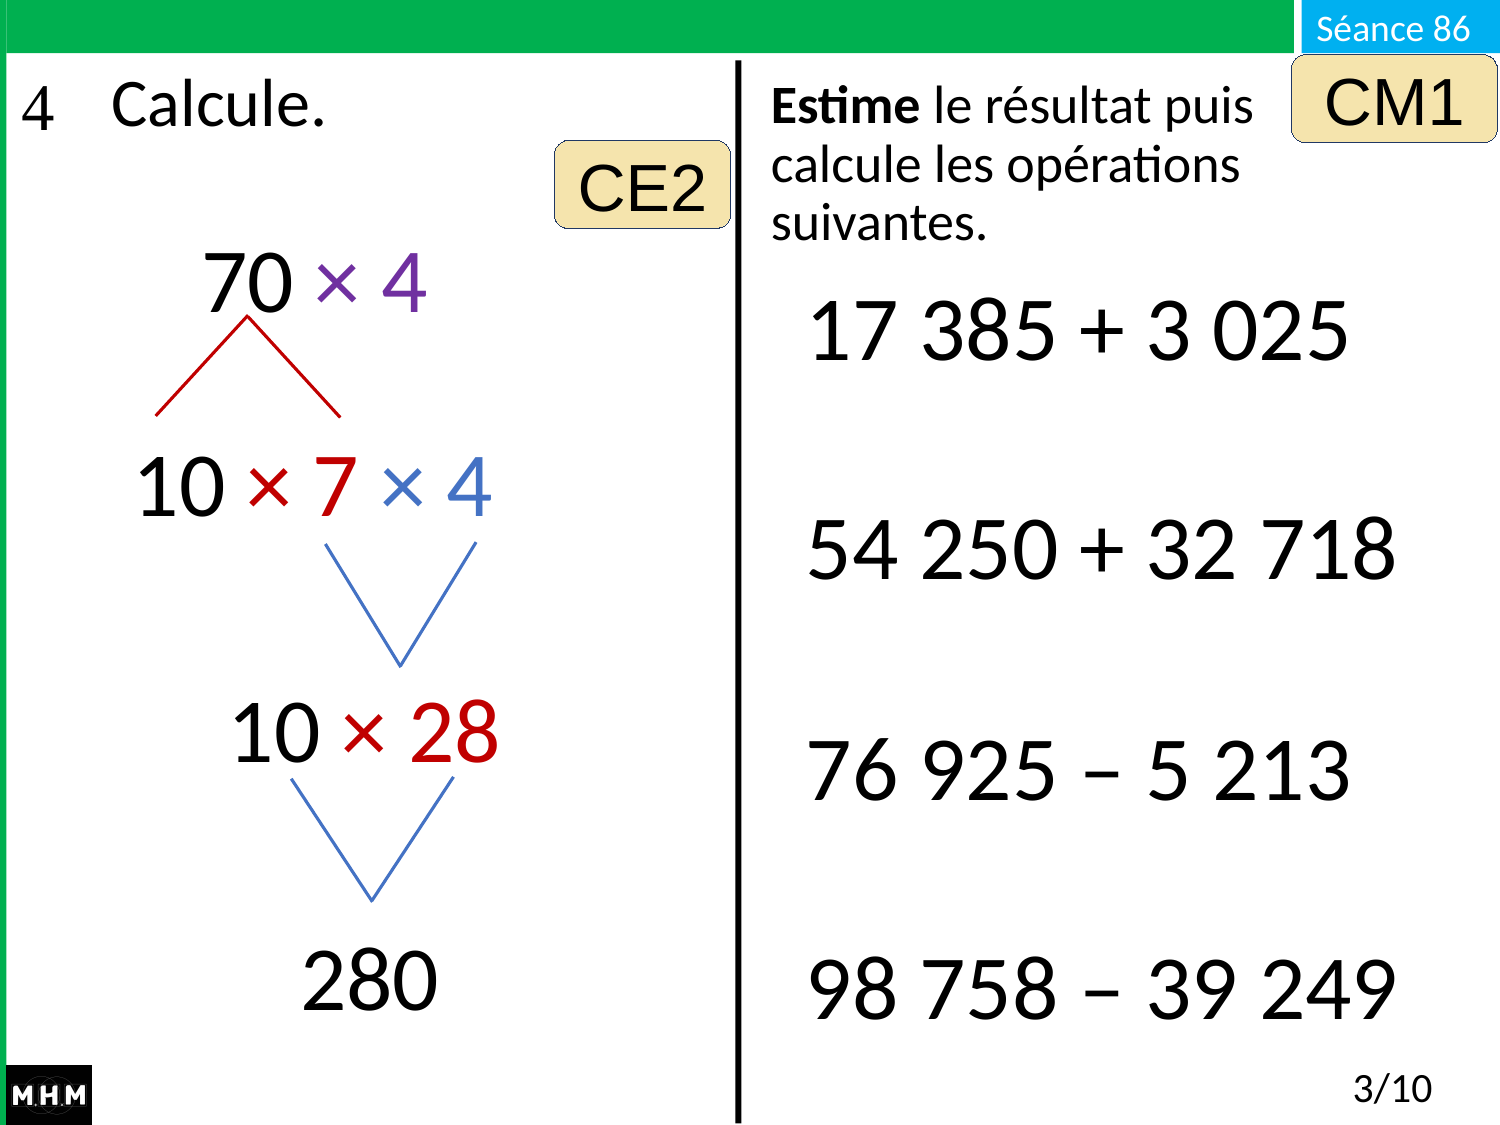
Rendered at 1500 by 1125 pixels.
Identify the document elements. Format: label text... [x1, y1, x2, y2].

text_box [155, 314, 341, 418]
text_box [290, 776, 454, 902]
text_box 10 × 28 [213, 663, 599, 789]
text_box Calcule. [96, 60, 718, 149]
text_box 10 × 7 × 4 [118, 417, 639, 543]
text_box 280 [285, 911, 473, 1037]
text_box 17 385 + 3 025 54 250 + 32 718 76 925 – 5 213 98 758 – 39 249 [791, 261, 1445, 1046]
text_box Estime le résultat puis calcule les opérations suivantes. [756, 68, 1292, 262]
text_box CE2 [554, 140, 731, 229]
picture [6, 1065, 92, 1125]
list 3/10 [1293, 1064, 1493, 1125]
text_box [325, 541, 477, 668]
text_box 70 × 4 [186, 213, 658, 338]
text_box CM1 [1291, 54, 1498, 143]
